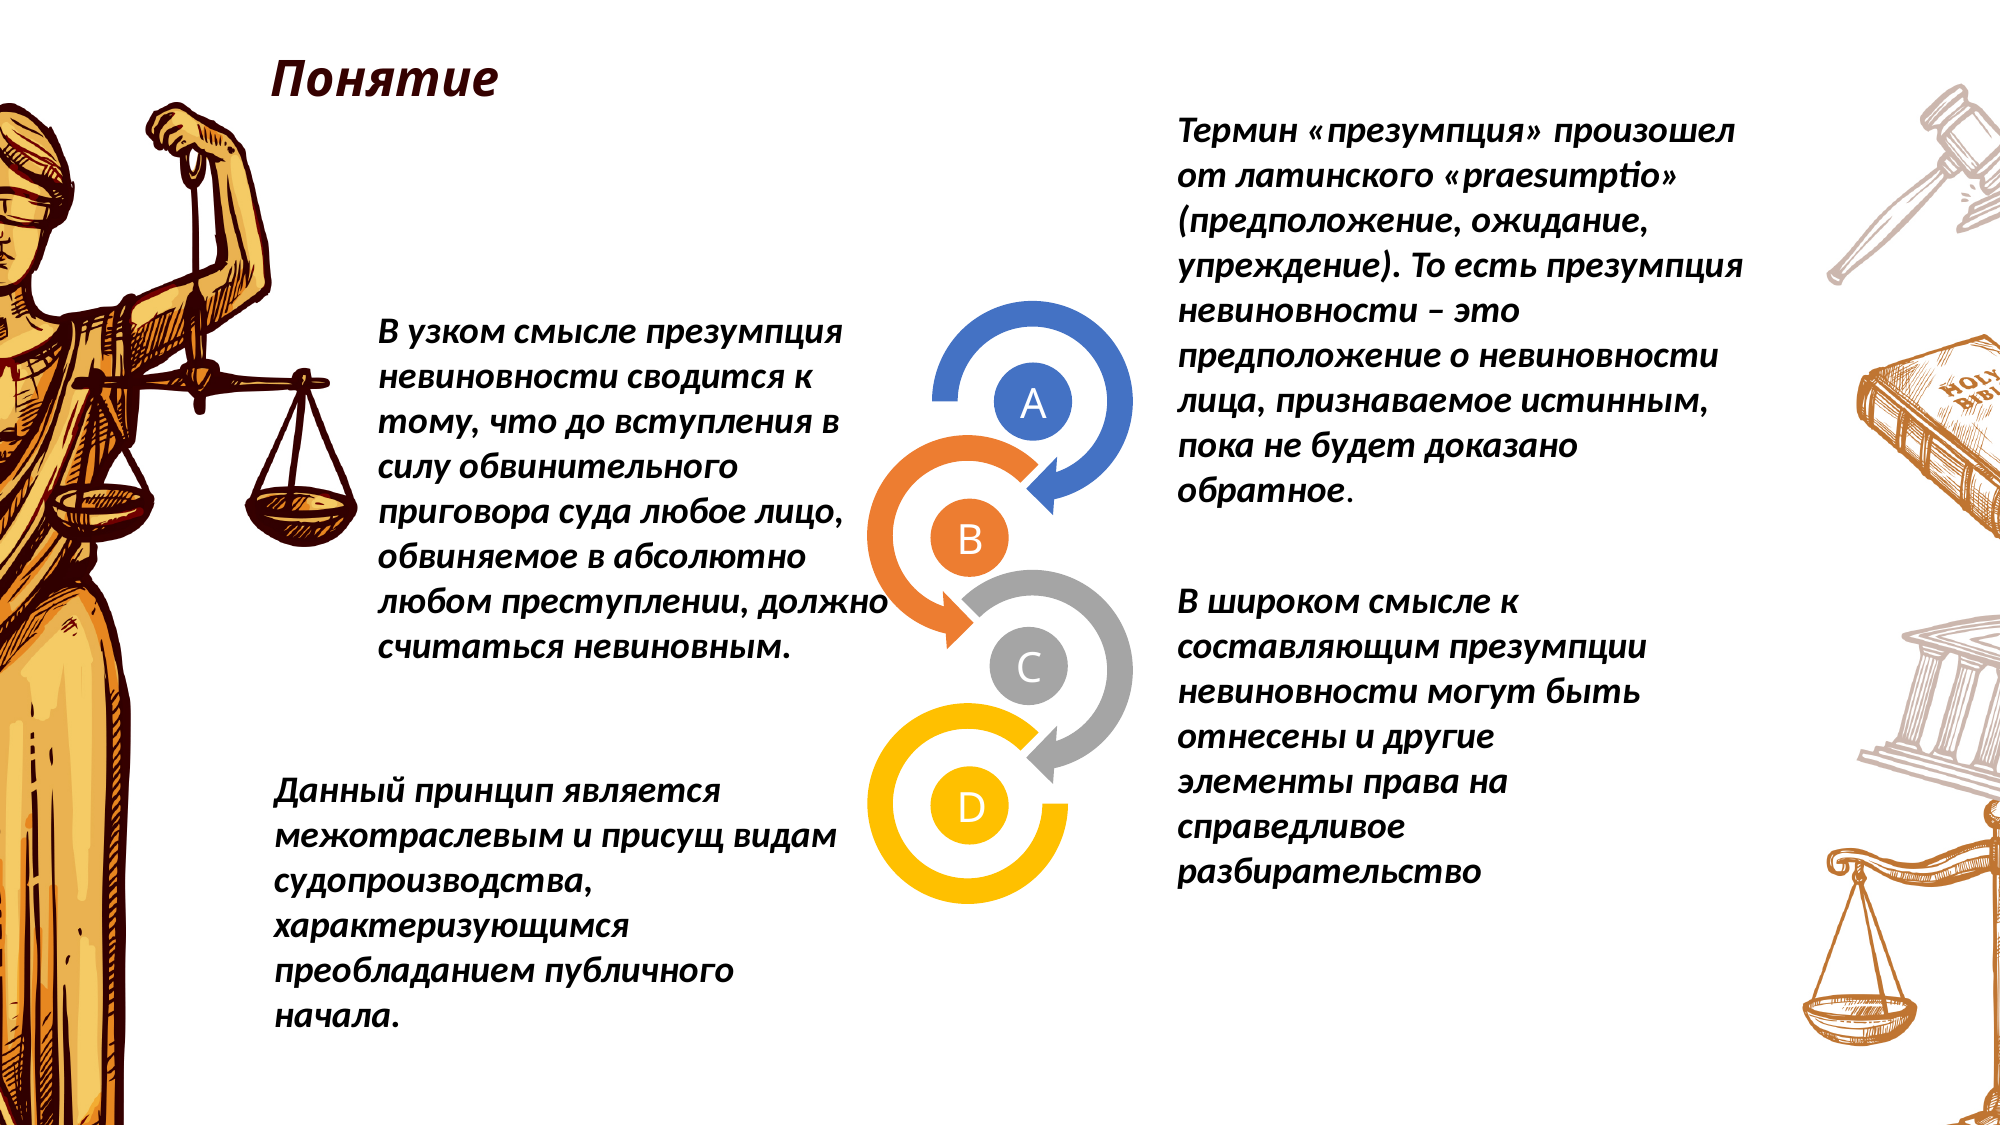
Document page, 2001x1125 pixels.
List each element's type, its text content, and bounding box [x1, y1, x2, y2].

text_box В узком смысле презумпция невиновности сводится к тому, что до вступления в силу обвинительного приговора суда любое лицо, обвиняемое в абсолютно любом преступлении, должно считаться невиновным. [363, 299, 850, 674]
text_box Данный принцип является межотраслевым и присущ видам судопроизводства, характеризующимся преобладанием публичного начала. [259, 757, 885, 1043]
text_box В широком смысле к составляющим презумпции невиновности могут быть отнесены и другие элементы права на справедливое разбирательство [1162, 568, 1694, 899]
picture [0, 1, 2000, 1125]
text_box Термин «презумпция» произошел от латинского «praesumptio» (предположение, ожидание, упреждение). То есть презумпция невиновности – это предположение о невиновности лица, признаваемое истинным, пока не будет доказано обратное. [1162, 97, 1765, 517]
title Понятие [255, 44, 1840, 116]
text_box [850, 284, 1150, 904]
